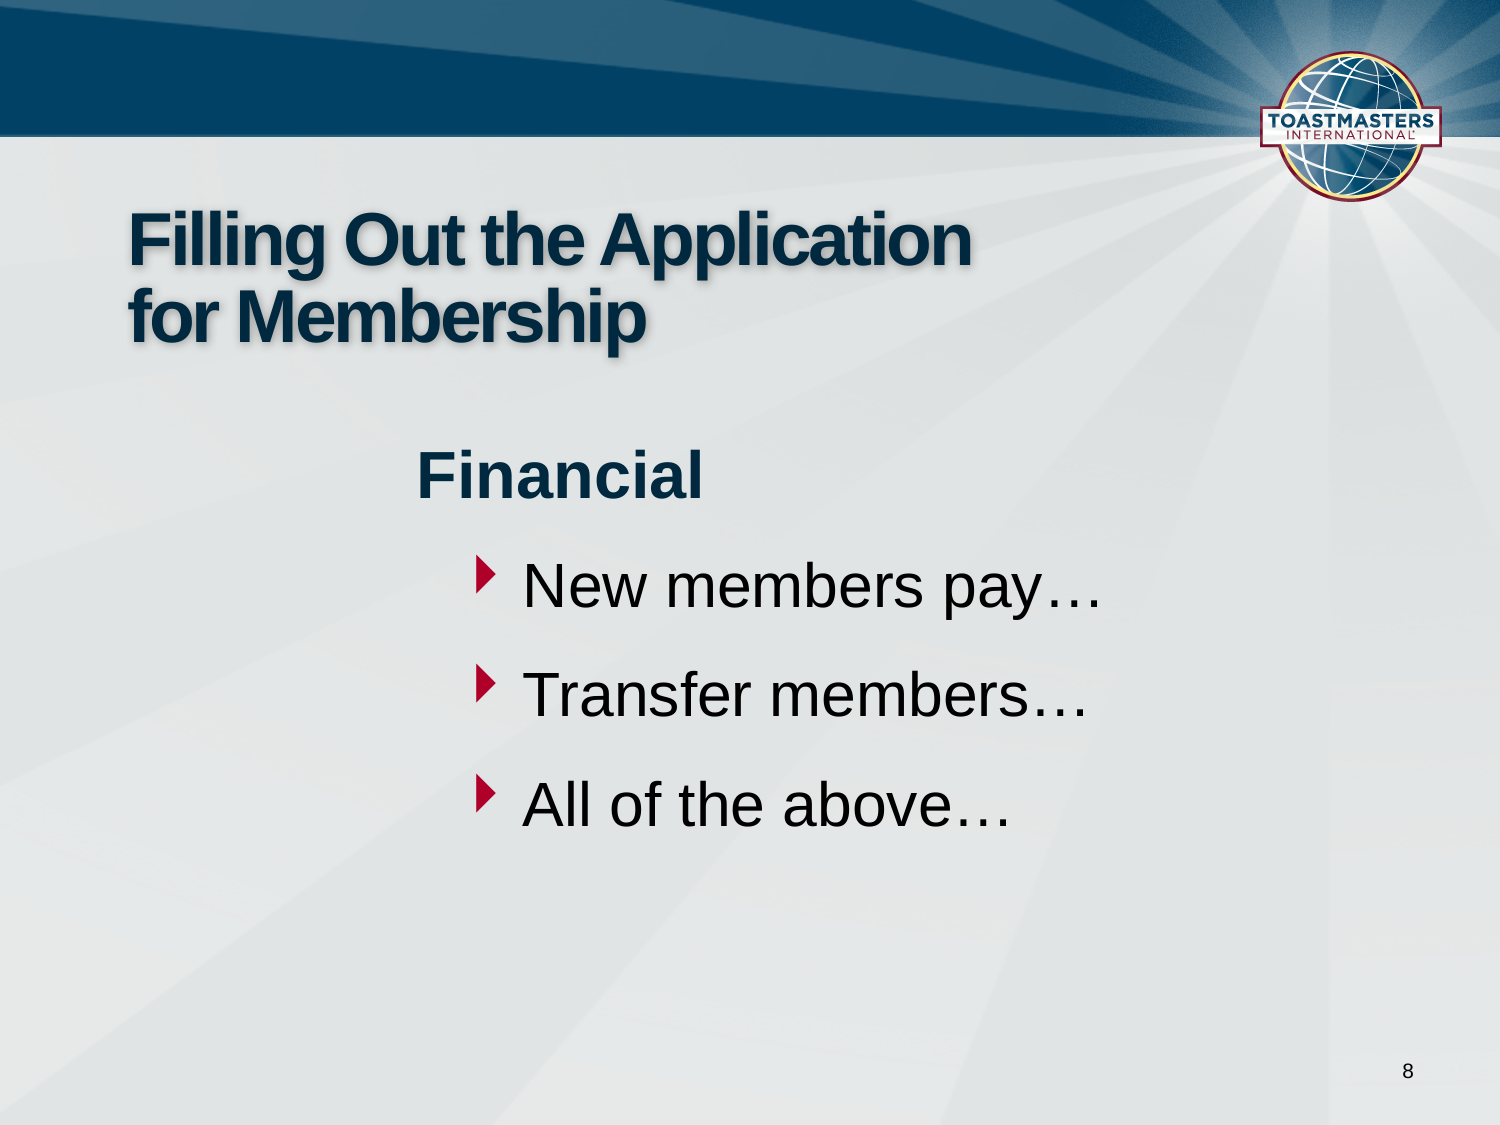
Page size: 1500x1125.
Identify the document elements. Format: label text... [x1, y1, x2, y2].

text_box Financial [401, 424, 721, 520]
text_box 8 [1387, 1050, 1428, 1090]
list New members pay… Transfer members… All of the above… [442, 537, 1243, 988]
picture [0, 0, 1500, 1125]
title Filling Out the Application for Membership [112, 187, 1288, 376]
